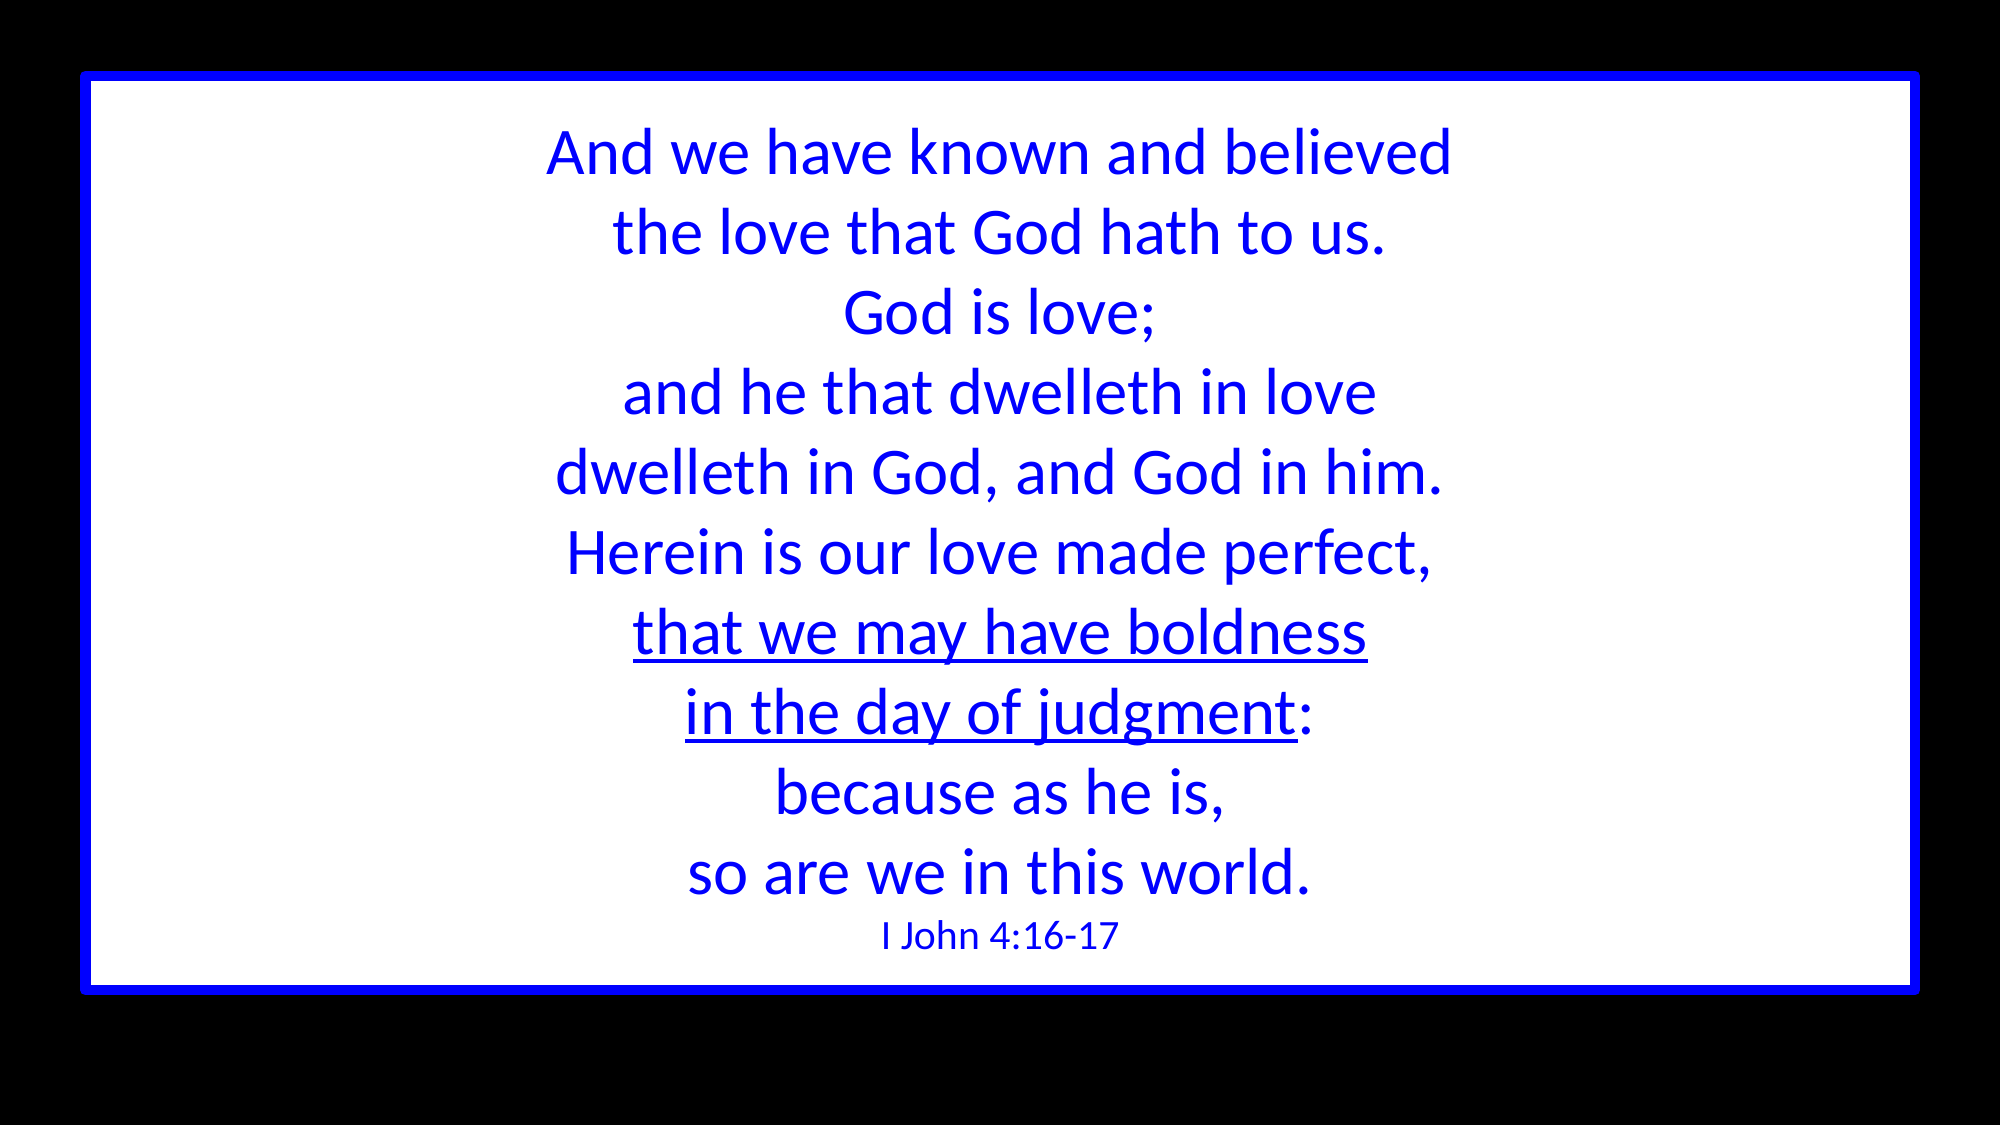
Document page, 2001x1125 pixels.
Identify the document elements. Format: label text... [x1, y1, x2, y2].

text_box And we have known and believed the love that God hath to us. God is love; and he that dwelleth in love dwelleth in God, and God in him. Herein is our love made perfect, that we may have boldness in the day of judgment: because as he is, so are we in this world. I John 4:16-17 [85, 75, 1915, 991]
